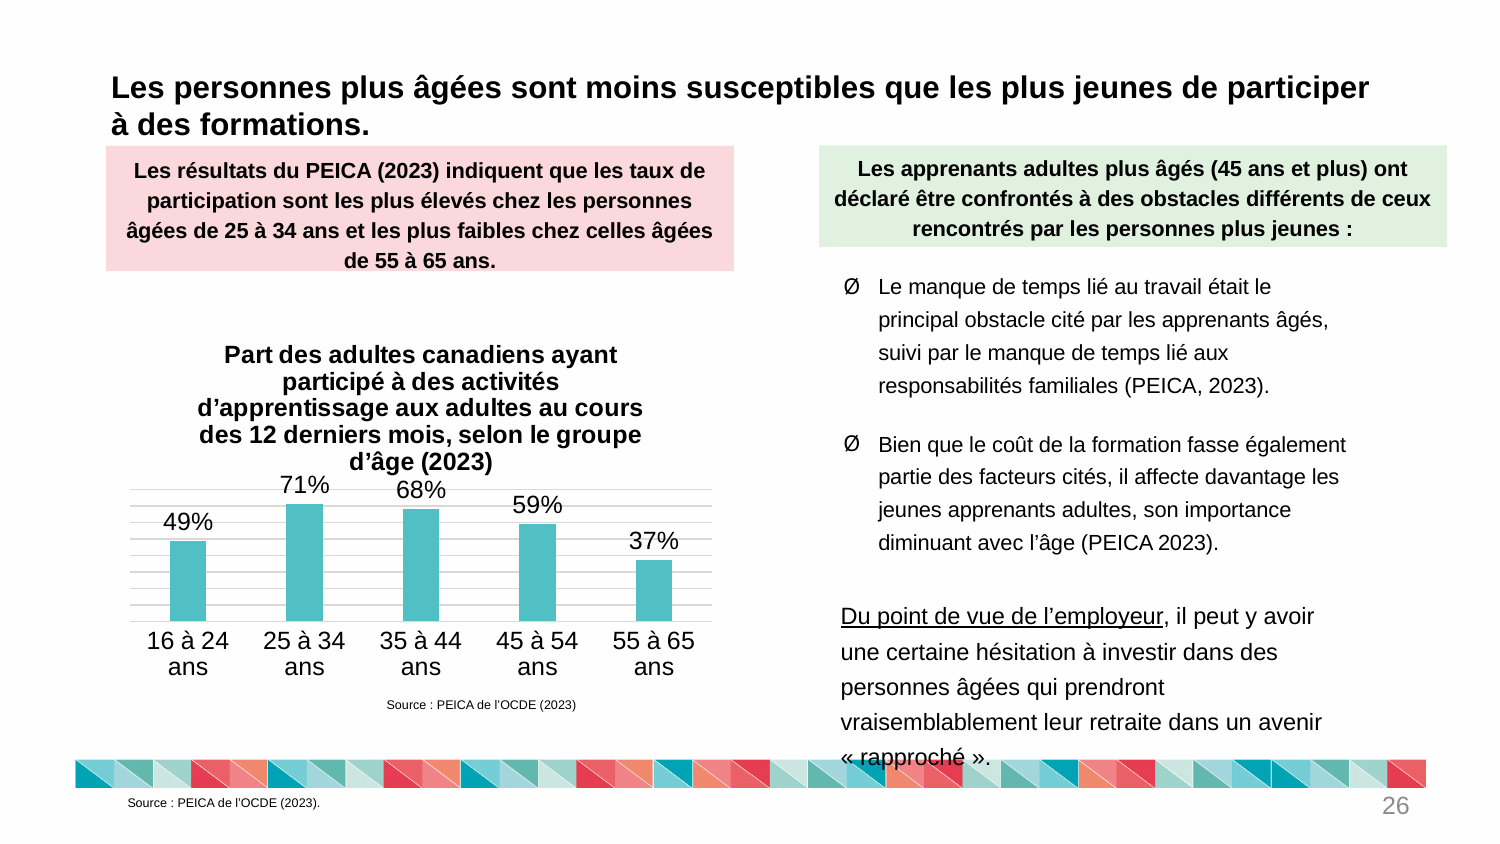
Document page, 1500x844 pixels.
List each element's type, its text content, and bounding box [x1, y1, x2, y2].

text_box Source : PEICA de l’OCDE (2023) [371, 689, 734, 720]
slide_number 26 [1074, 782, 1425, 827]
text_box Le manque de temps lié au travail était le principal obstacle cité par les apprenants âgés, suivi par le manque de temps lié aux responsabilités familiales (PEICA, 2023). Bien que le coût de la formation fasse également partie des facteurs cités, il affecte davantage les jeunes apprenants adultes, son importance diminuant avec l’âge (PEICA 2023). [775, 253, 1359, 589]
text_box Du point de vue de l’employeur, il peut y avoir une certaine hésitation à investir dans des personnes âgées qui prendront vraisemblablement leur retraite dans un avenir « rapproché ». [829, 588, 1369, 776]
title Les personnes plus âgées sont moins susceptibles que les plus jeunes de participer à des formations. [96, 53, 1396, 156]
text_box Source : PEICA de l’OCDE (2023). [112, 787, 1276, 817]
list Les résultats du PEICA (2023) indiquent que les taux de participation sont les plus élevés chez les personnes âgées de 25 à 34 ans et les plus faibles chez celles âgées de 55 à 65 ans. [106, 145, 734, 272]
chart [117, 318, 725, 689]
text_box Les apprenants adultes plus âgés (45 ans et plus) ont déclaré être confrontés à des obstacles différents de ceux rencontrés par les personnes plus jeunes : [819, 145, 1447, 247]
picture [0, 0, 1500, 844]
